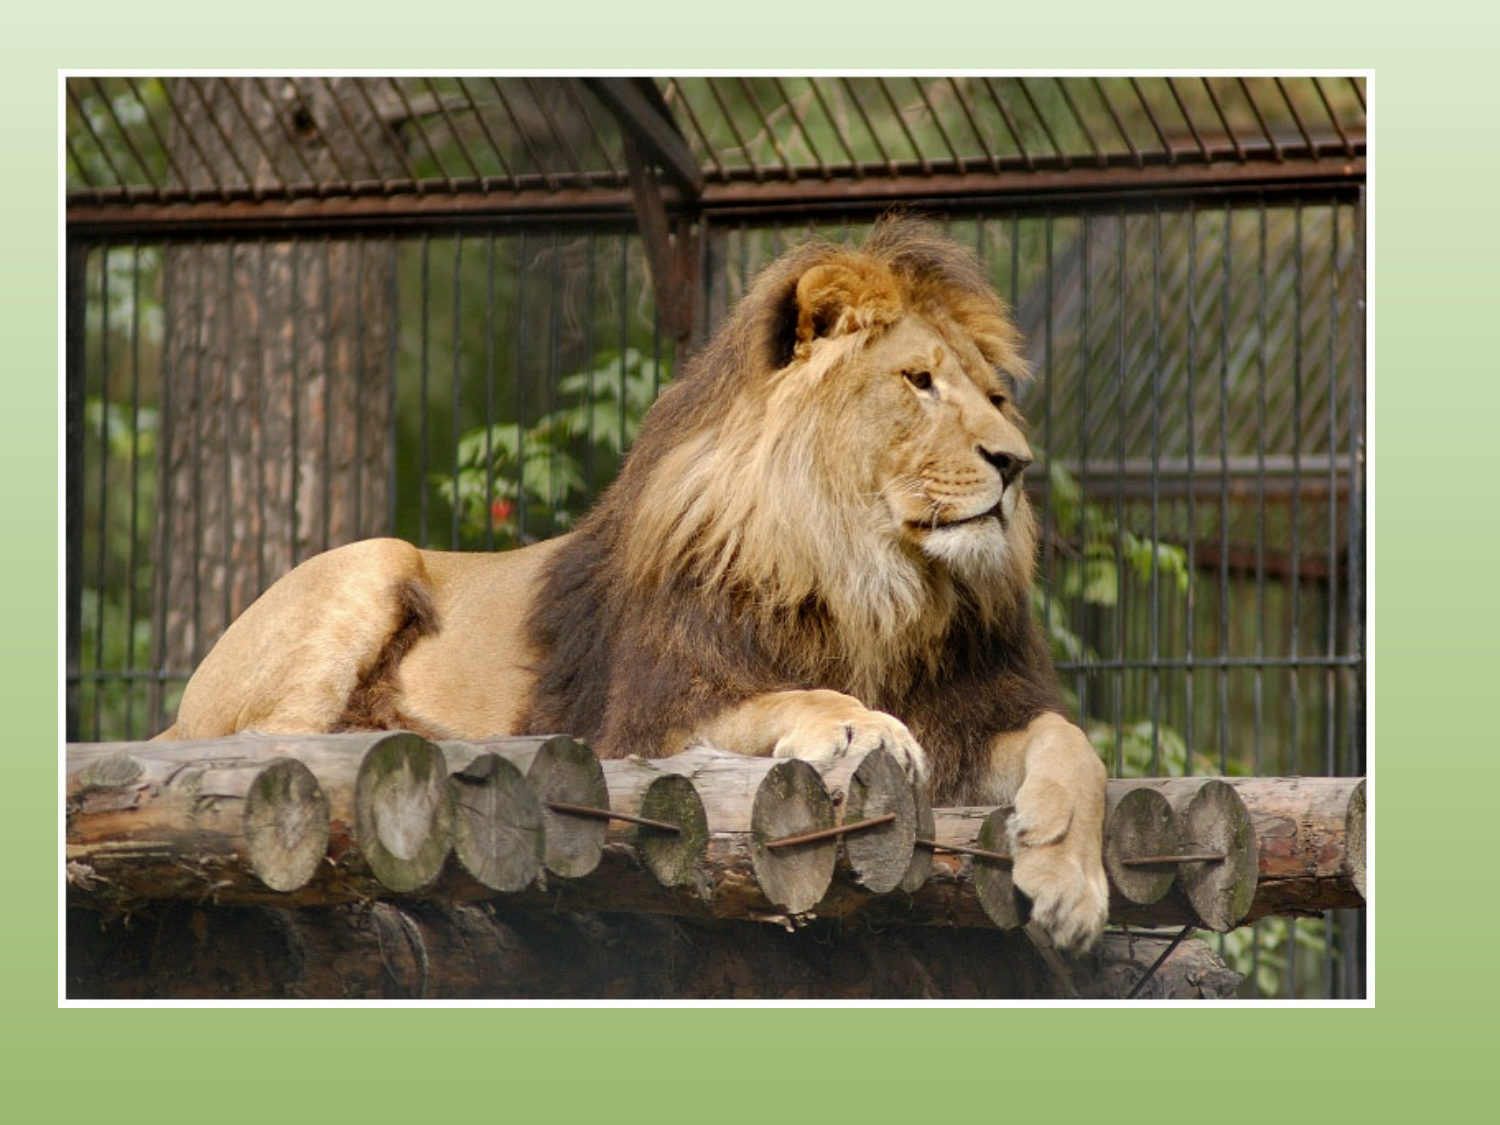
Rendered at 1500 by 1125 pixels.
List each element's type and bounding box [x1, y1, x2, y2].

picture [58, 69, 1376, 1008]
